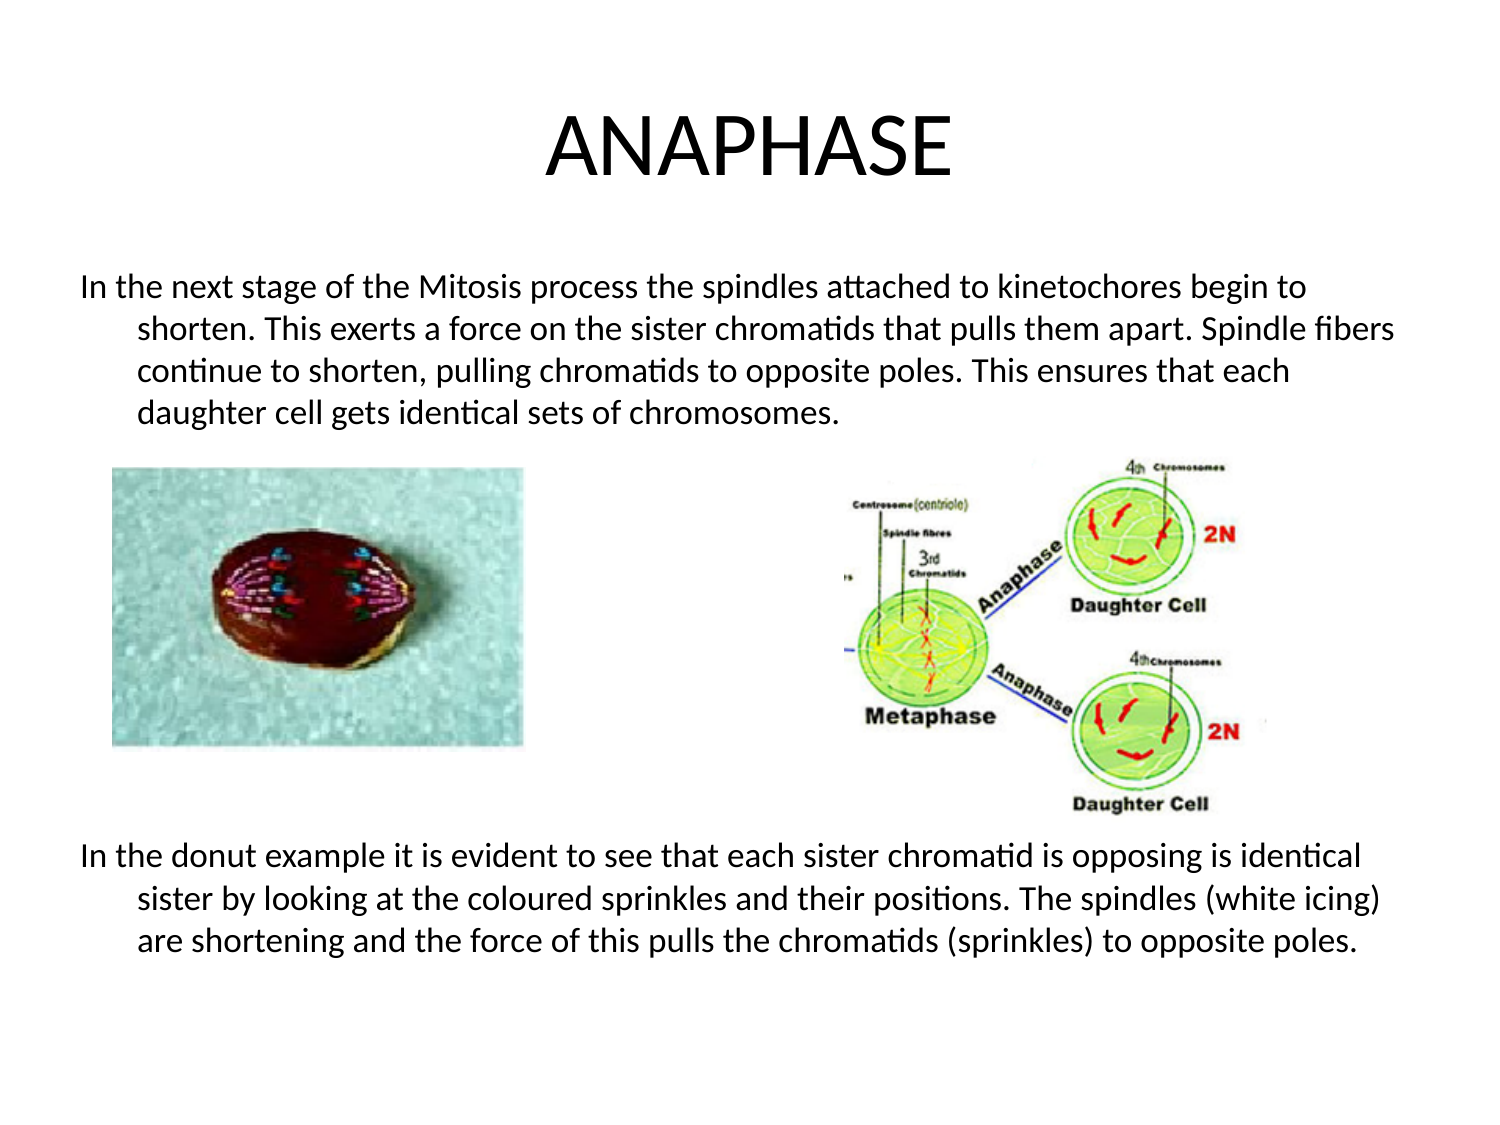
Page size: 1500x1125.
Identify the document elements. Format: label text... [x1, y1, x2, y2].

title ANAPHASE [75, 45, 1425, 233]
picture [844, 455, 1284, 830]
list In the next stage of the Mitosis process the spindles attached to kinetochores begin to shorten. This exerts a force on the sister chromatids that pulls them apart. Spindle fibers continue to shorten, pulling chromatids to opposite poles. This ensures that each daughter cell gets identical sets of chromosomes. In the donut example it is evident to see that each sister chromatid is opposing is identical sister by looking at the coloured sprinkles and their positions. The spindles (white icing) are shortening and the force of this pulls the chromatids (sprinkles) to opposite poles. [64, 255, 1415, 998]
picture [111, 467, 526, 752]
